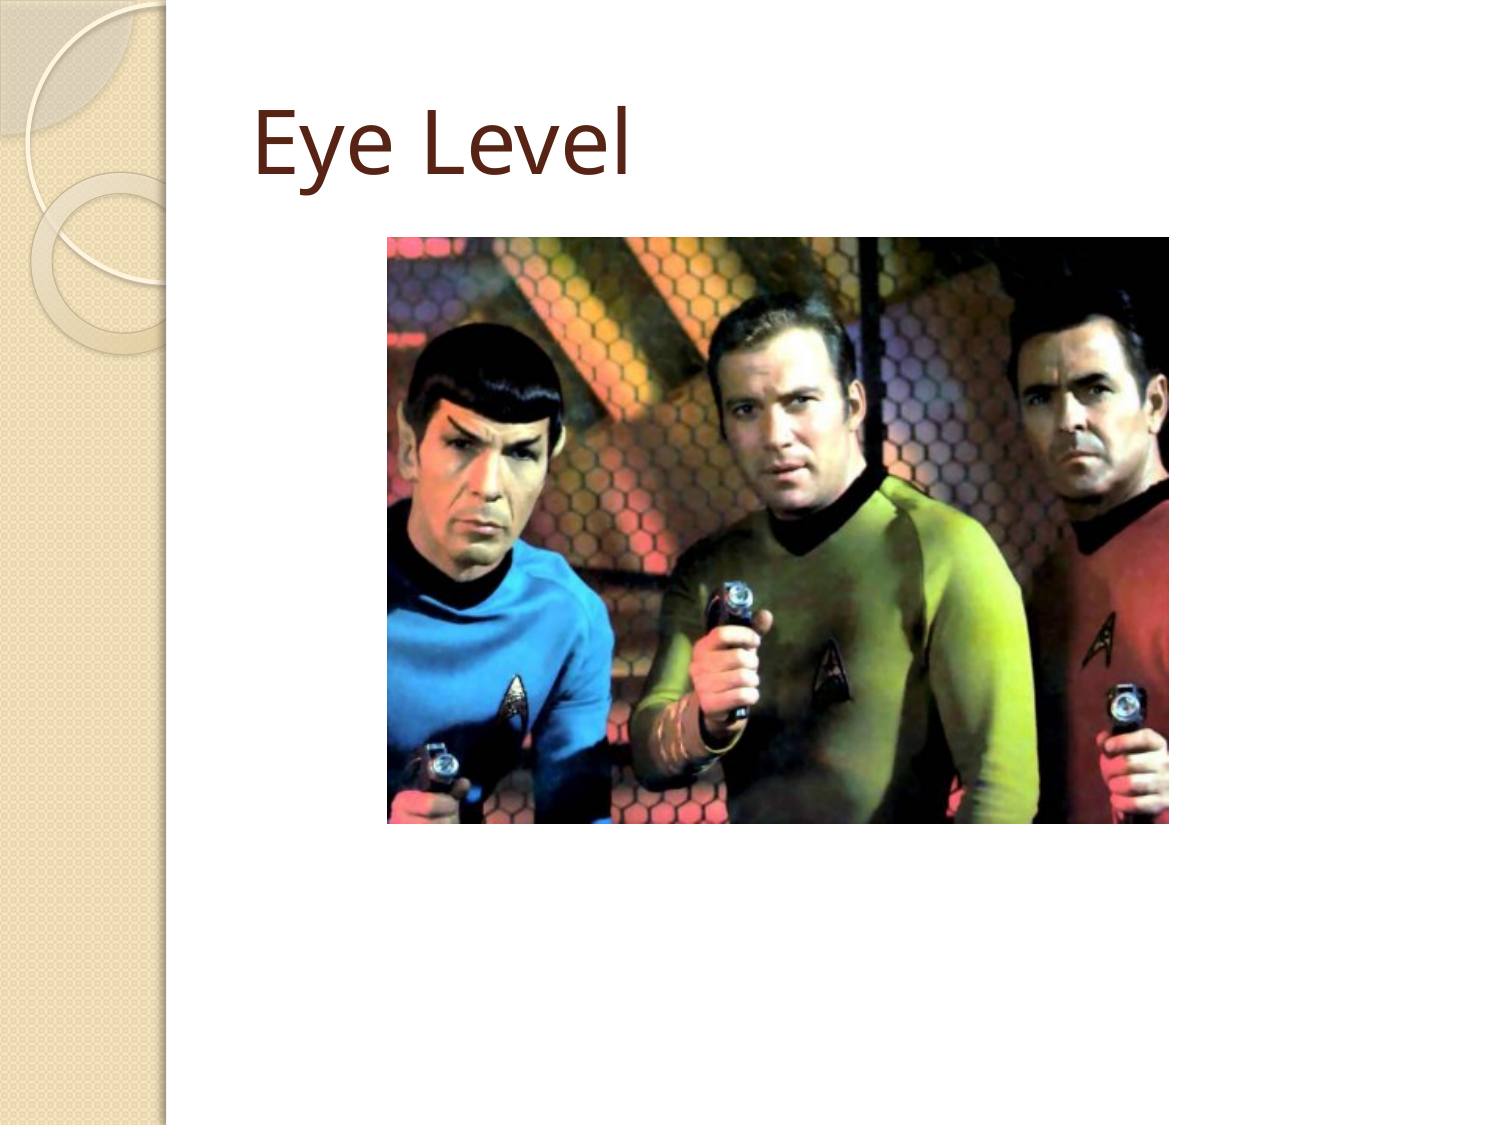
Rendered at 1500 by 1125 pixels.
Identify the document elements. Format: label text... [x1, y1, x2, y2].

title Eye Level [235, 45, 1466, 233]
picture [387, 237, 1169, 824]
